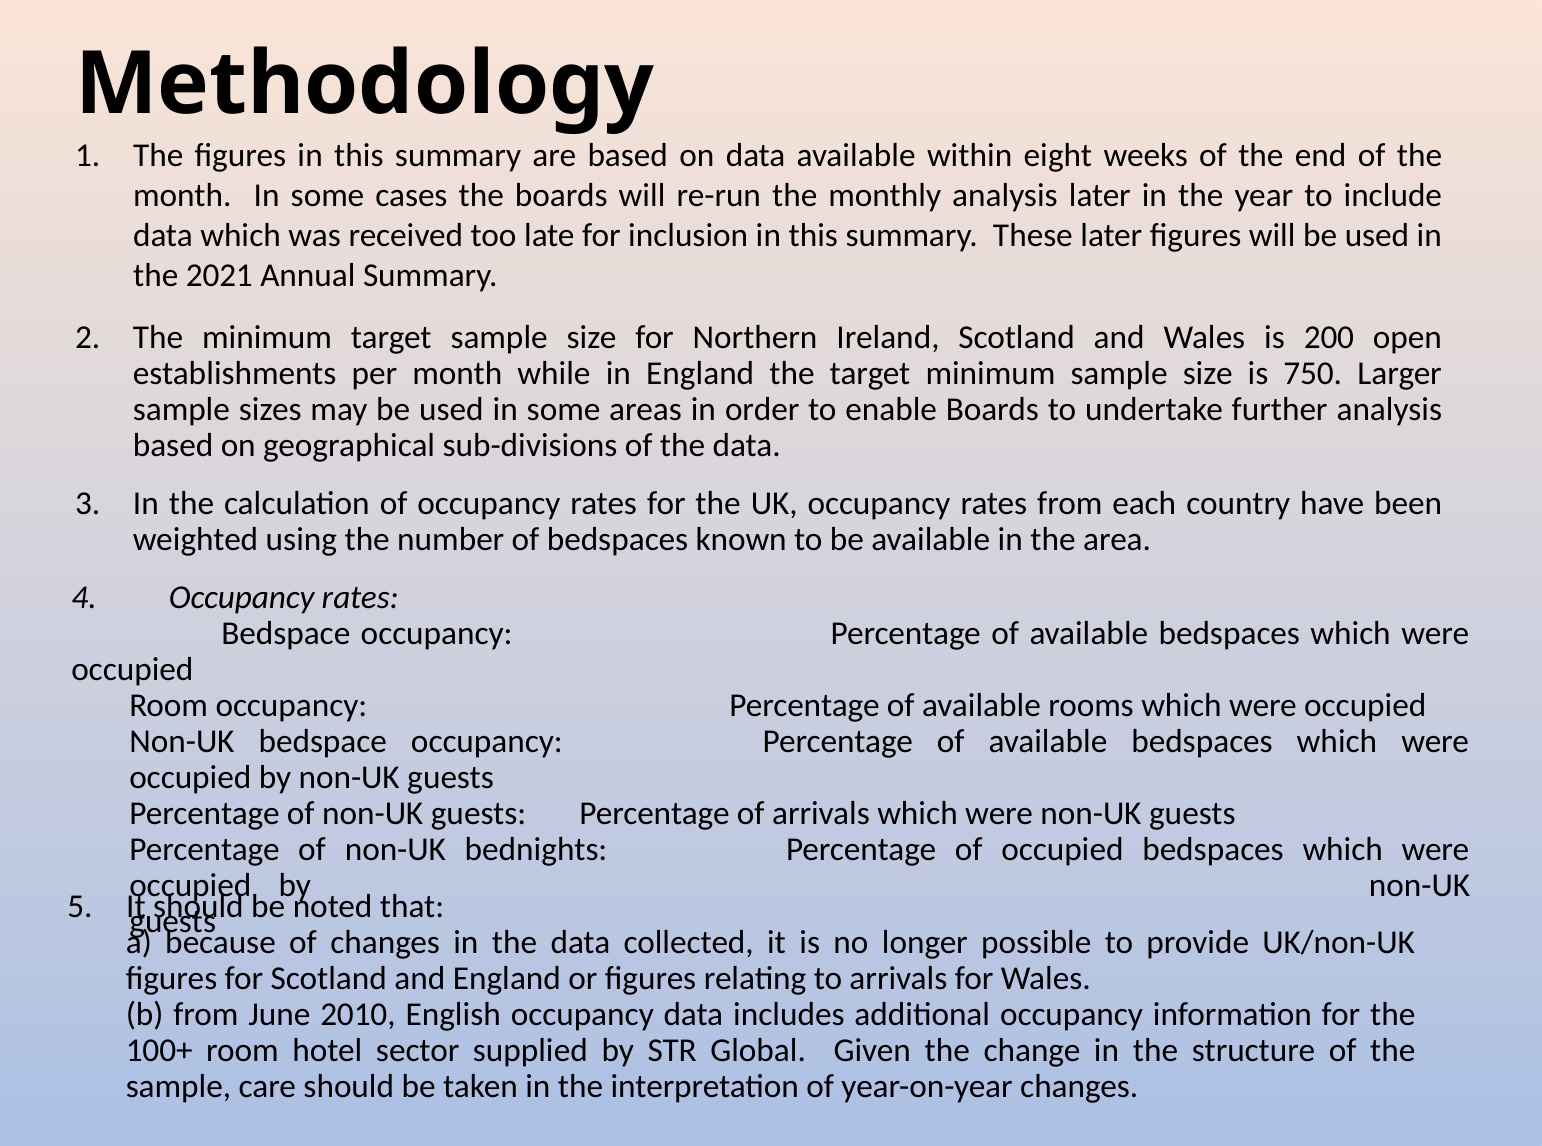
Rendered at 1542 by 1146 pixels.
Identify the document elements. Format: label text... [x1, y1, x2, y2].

text_box It should be noted that: a) because of changes in the data collected, it is no longer possible to provide UK/non-UK figures for Scotland and England or figures relating to arrivals for Wales. (b) from June 2010, English occupancy data includes additional occupancy information for the 100+ room hotel sector supplied by STR Global. Given the change in the structure of the sample, care should be taken in the interpretation of year-on-year changes. [38, 881, 1433, 1118]
text_box The minimum target sample size for Northern Ireland, Scotland and Wales is 200 open establishments per month while in England the target minimum sample size is 750. Larger sample sizes may be used in some areas in order to enable Boards to undertake further analysis based on geographical sub-divisions of the data. [59, 312, 1460, 466]
title Methodology [60, 27, 1390, 125]
text_box Occupancy rates: Bedspace occupancy: Percentage of available bedspaces which were occupied Room occupancy: Percentage of available rooms which were occupied Non-UK bedspace occupancy: Percentage of available bedspaces which were occupied by non-UK guests Percentage of non-UK guests: Percentage of arrivals which were non-UK guests Percentage of non-UK bednights: Percentage of occupied bedspaces which were occupied by non-UK guests [56, 572, 1486, 880]
list The figures in this summary are based on data available within eight weeks of the end of the month. In some cases the boards will re-run the monthly analysis later in the year to include data which was received too late for inclusion in this summary. These later figures will be used in the 2021 Annual Summary. [60, 125, 1460, 302]
text_box In the calculation of occupancy rates for the UK, occupancy rates from each country have been weighted using the number of bedspaces known to be available in the area. [59, 478, 1460, 557]
